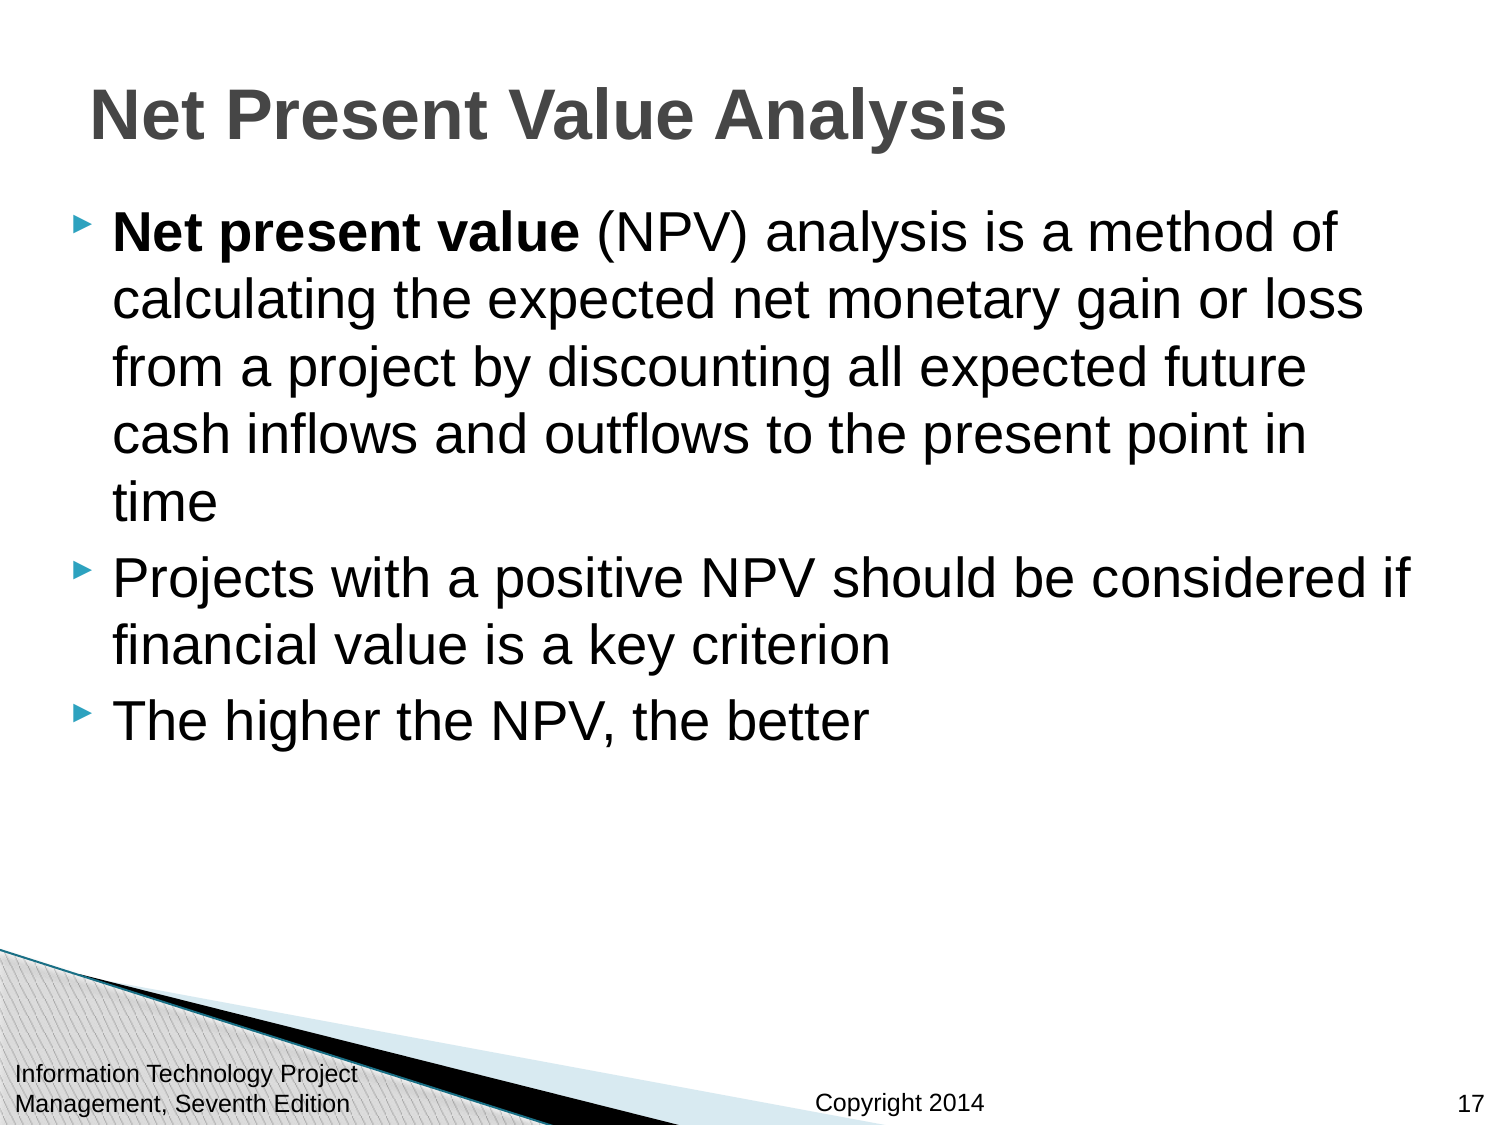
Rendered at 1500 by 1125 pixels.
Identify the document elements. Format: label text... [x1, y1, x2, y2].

list Net present value (NPV) analysis is a method of calculating the expected net monetary gain or loss from a project by discounting all expected future cash inflows and outflows to the present point in time Projects with a positive NPV should be considered if financial value is a key criterion The higher the NPV, the better [37, 187, 1443, 974]
title Net Present Value Analysis [75, 59, 1500, 161]
footer Information Technology Project Management, Seventh Edition [0, 1065, 386, 1125]
slide_number 17 [1412, 1065, 1500, 1125]
